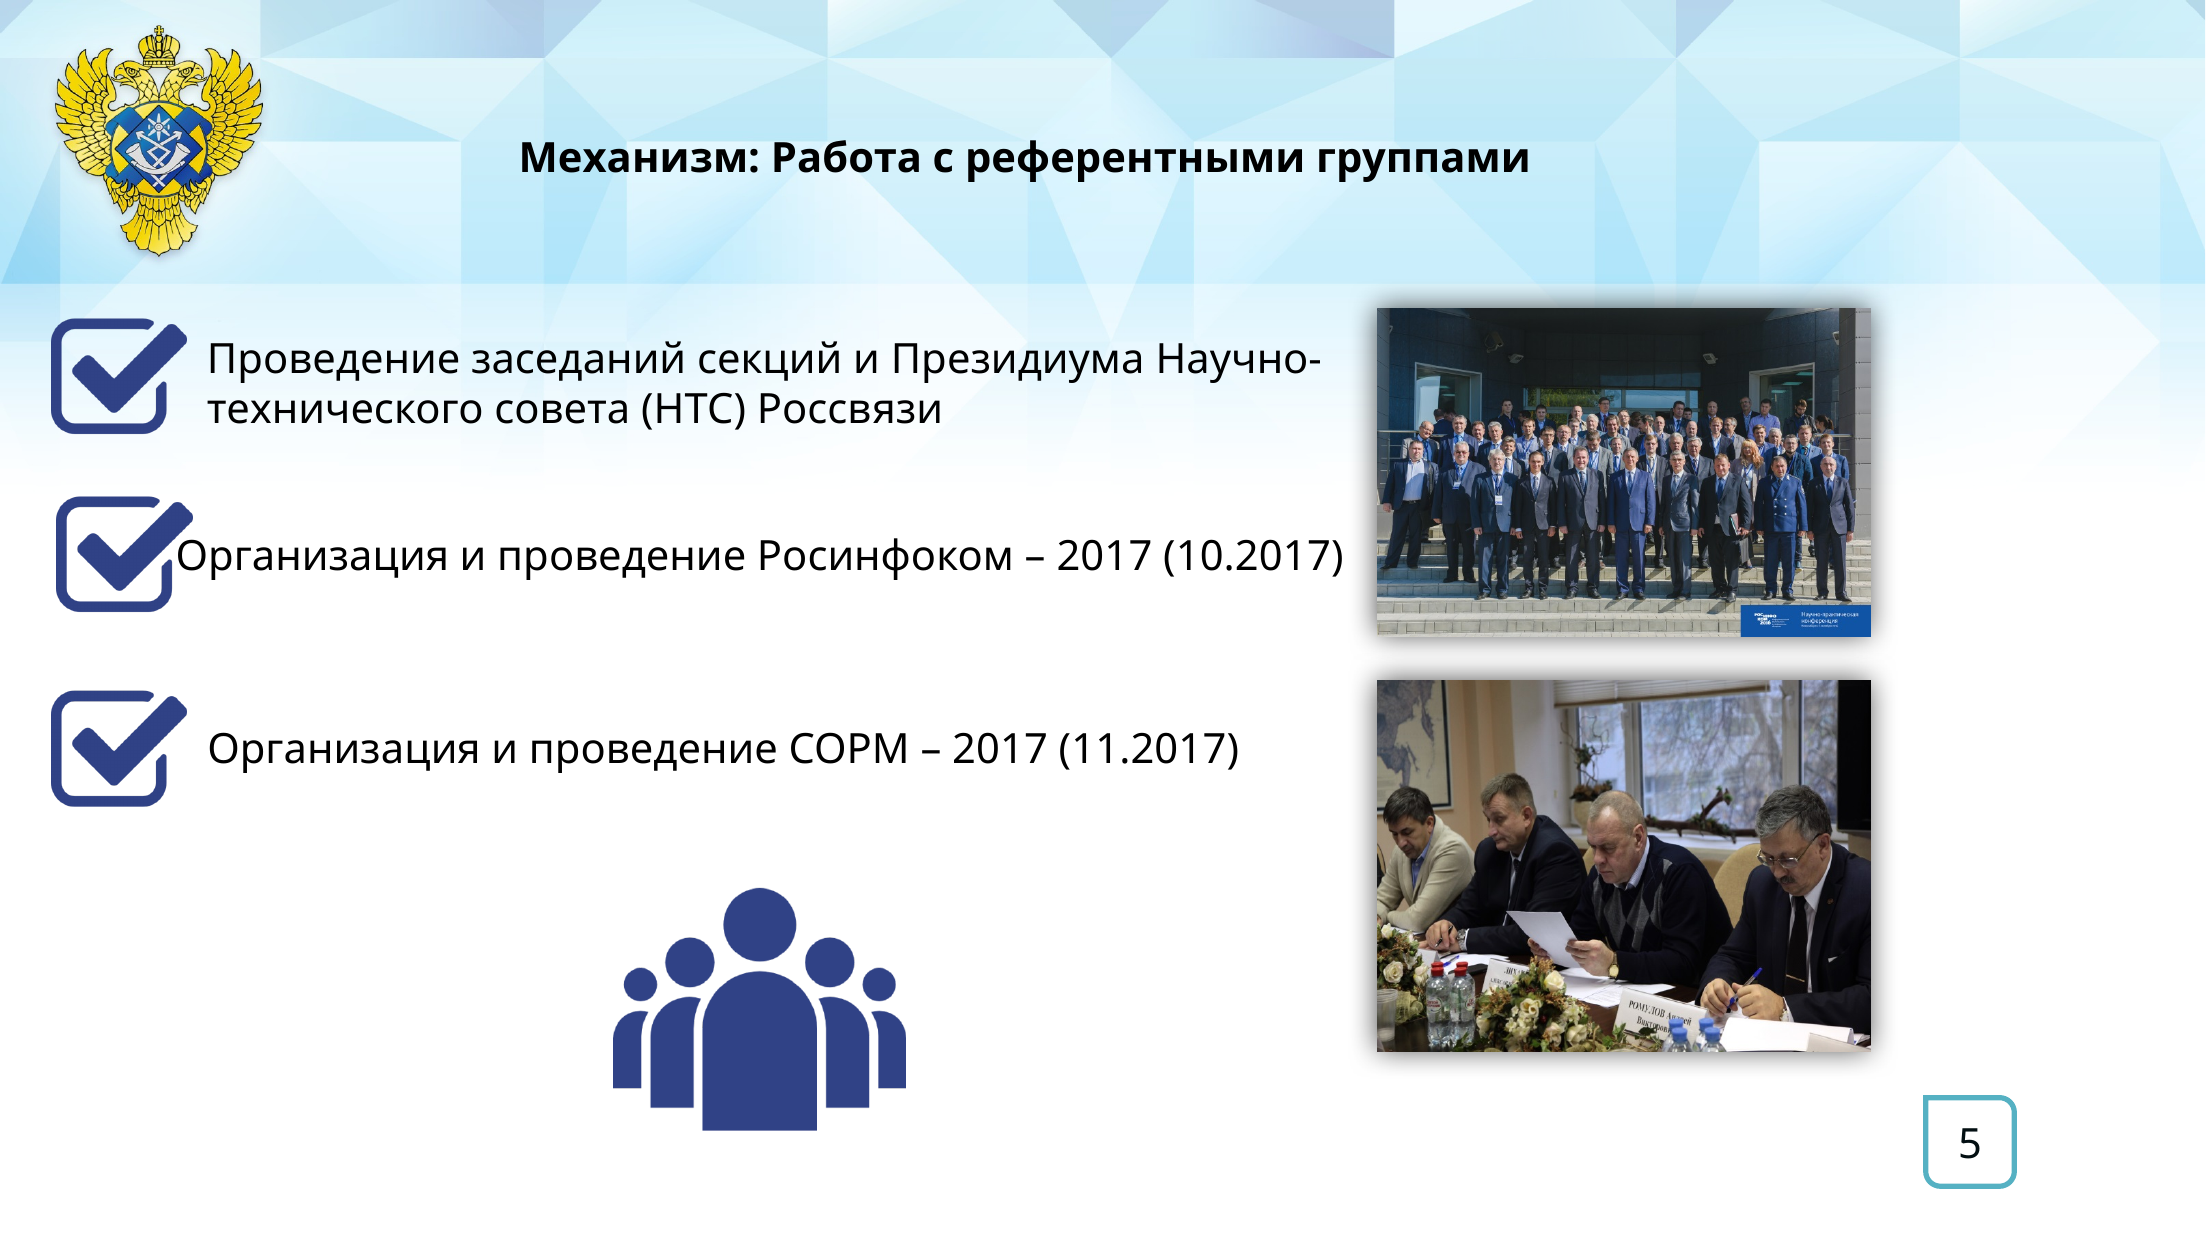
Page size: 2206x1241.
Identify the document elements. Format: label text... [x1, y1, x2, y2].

text_box Механизм: Работа с референтными группами [503, 123, 1607, 189]
text_box Организация и проведение СОРМ – 2017 (11.2017) [192, 714, 1254, 780]
picture [0, 0, 2206, 638]
text_box Проведение заседаний секций и Президиума Научно-технического совета (НТС) Россвязи [192, 323, 1355, 439]
picture [1377, 680, 1871, 1052]
picture [51, 680, 187, 817]
picture [612, 862, 907, 1157]
text_box 5 [1923, 1095, 2017, 1189]
text_box Организация и проведение Росинфоком – 2017 (10.2017) [197, 521, 1354, 586]
